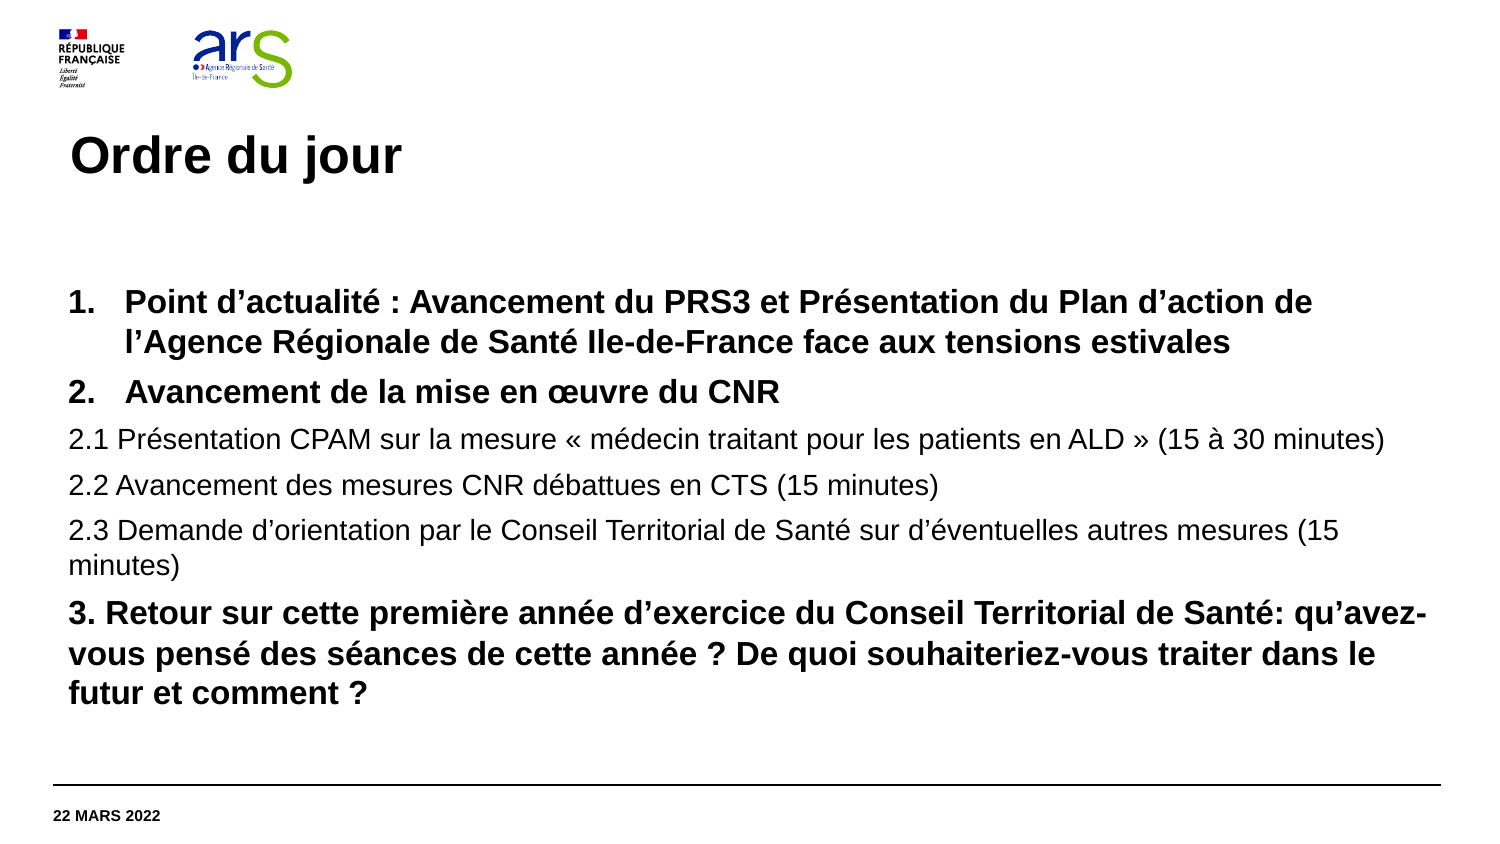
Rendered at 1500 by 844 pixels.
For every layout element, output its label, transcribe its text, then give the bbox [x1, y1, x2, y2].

picture [47, 17, 136, 107]
list Point d’actualité : Avancement du PRS3 et Présentation du Plan d’action de l’Agence Régionale de Santé Ile-de-France face aux tensions estivales Avancement de la mise en œuvre du CNR 2.1 Présentation CPAM sur la mesure « médecin traitant pour les patients en ALD » (15 à 30 minutes) 2.2 Avancement des mesures CNR débattues en CTS (15 minutes) 2.3 Demande d’orientation par le Conseil Territorial de Santé sur d’éventuelles autres mesures (15 minutes) 3. Retour sur cette première année d’exercice du Conseil Territorial de Santé: qu’avez-vous pensé des séances de cette année ? De quoi souhaiteriez-vous traiter dans le futur et comment ? [53, 280, 1436, 753]
title Ordre du jour [53, 112, 1436, 201]
picture [192, 30, 292, 88]
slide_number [53, 787, 246, 844]
